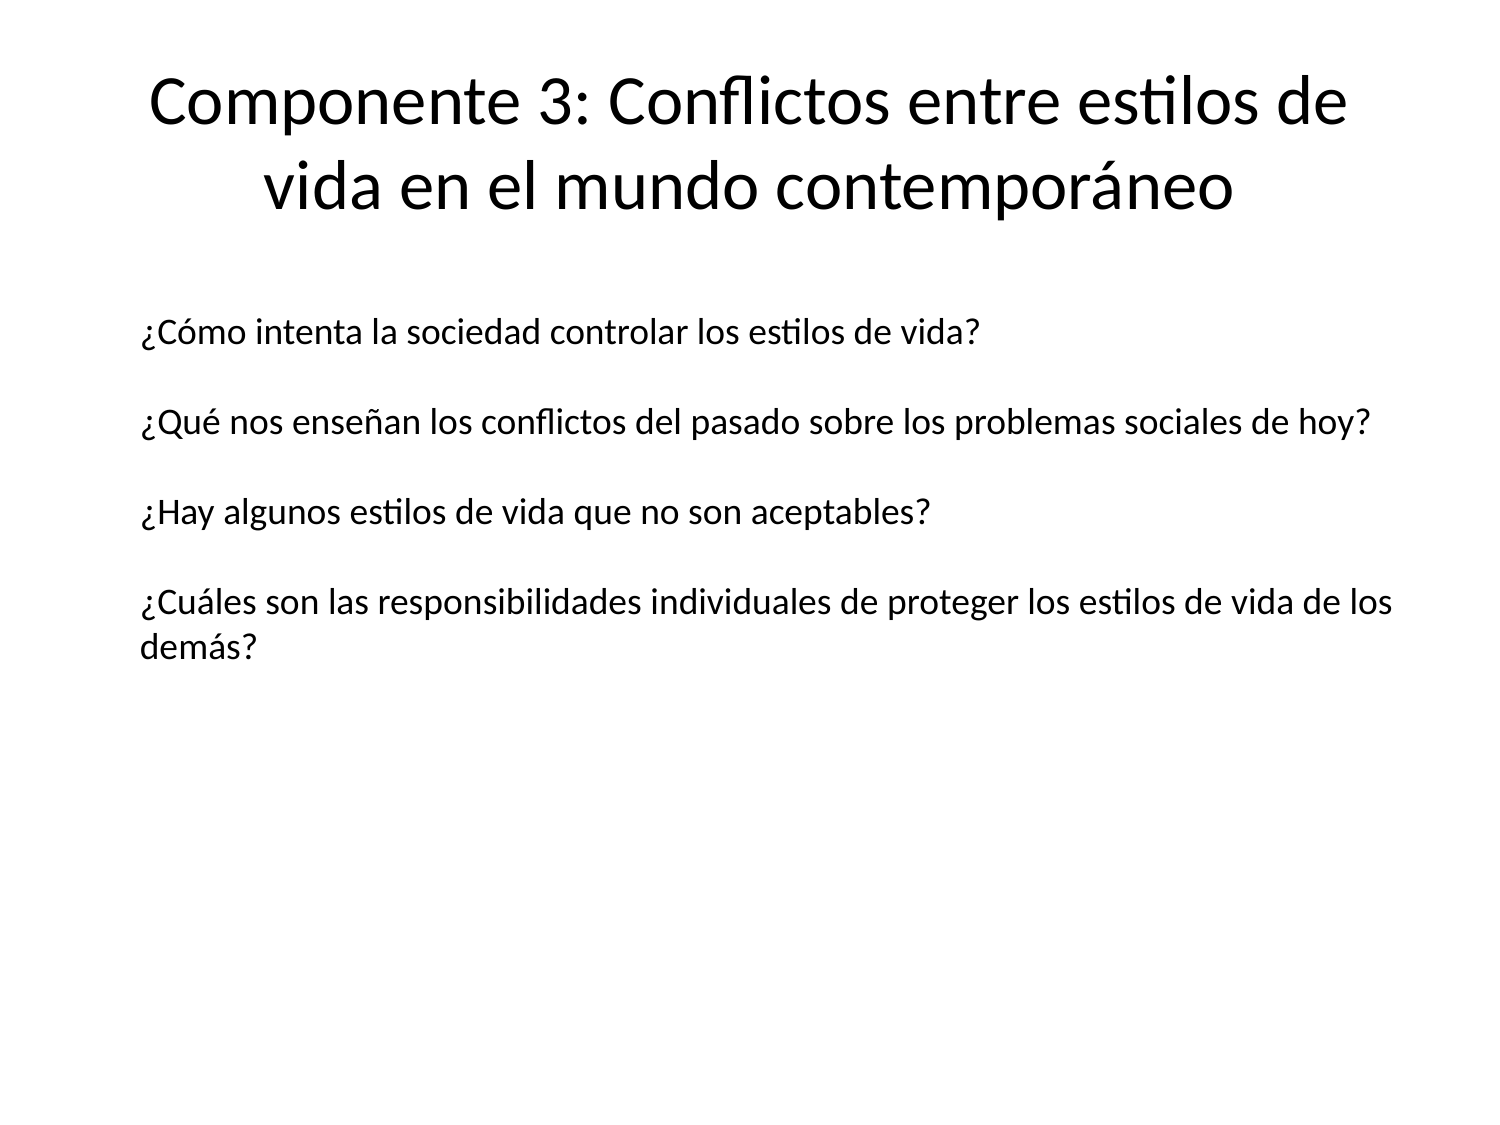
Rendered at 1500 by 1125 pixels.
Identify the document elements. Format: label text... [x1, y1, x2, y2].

title Componente 3: Conflictos entre estilos de vida en el mundo contemporáneo [75, 45, 1425, 233]
text_box ¿Cómo intenta la sociedad controlar los estilos de vida? ¿Qué nos enseñan los conflictos del pasado sobre los problemas sociales de hoy? ¿Hay algunos estilos de vida que no son aceptables? ¿Cuáles son las responsibilidades individuales de proteger los estilos de vida de los demás? [125, 299, 1438, 810]
